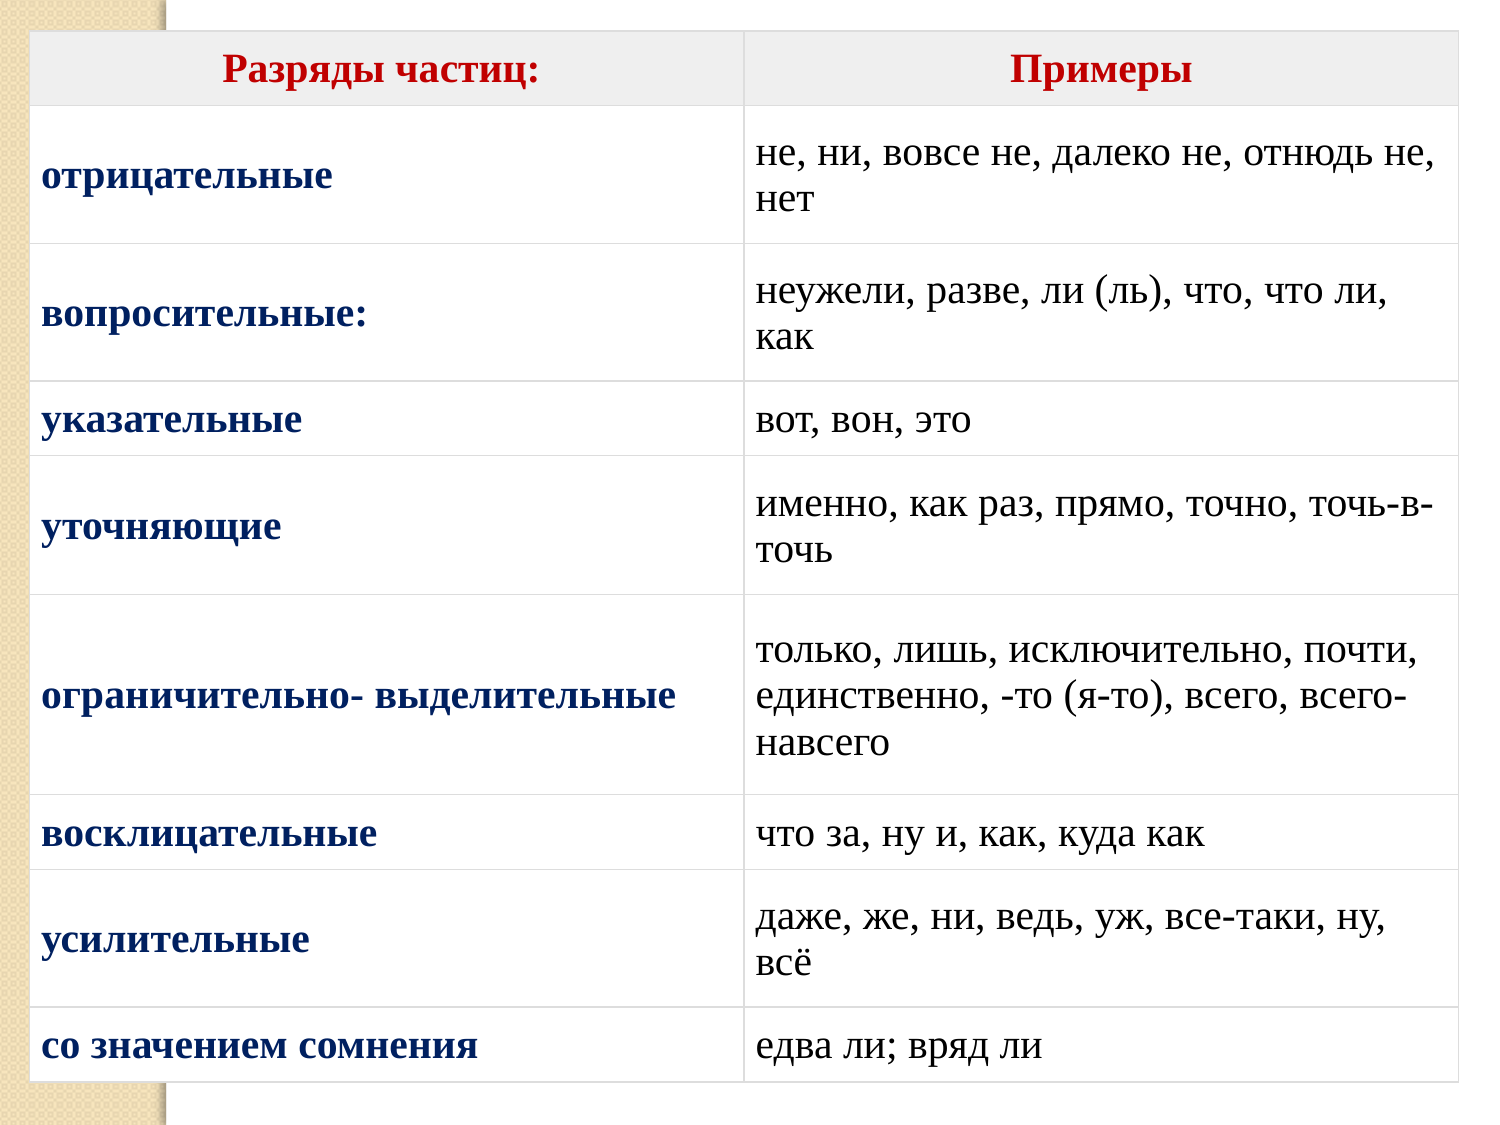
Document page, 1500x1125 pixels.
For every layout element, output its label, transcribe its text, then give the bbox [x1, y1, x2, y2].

table_cell ограничительно- выделительные [30, 595, 743, 794]
table_cell восклицательные [30, 795, 743, 869]
table_cell даже, же, ни, ведь, уж, все-таки, ну, всё [745, 870, 1458, 1006]
table_cell едва ли; вряд ли [745, 1008, 1458, 1081]
table_cell уточняющие [30, 456, 743, 594]
table_cell неужели, разве, ли (ль), что, что ли, как [745, 244, 1458, 380]
table_cell что за, ну и, как, куда как [745, 795, 1458, 869]
table_cell отрицательные [30, 106, 743, 243]
table_cell только, лишь, исключительно, почти, единственно, -то (я-то), всего, всего-навсего [745, 595, 1458, 794]
table_cell не, ни, вовсе не, далеко не, отнюдь не, нет [745, 106, 1458, 243]
table_header Примеры [745, 32, 1458, 105]
table_cell вот, вон, это [745, 382, 1458, 455]
table_cell именно, как раз, прямо, точно, точь-в-точь [745, 456, 1458, 594]
table_cell со значением сомнения [30, 1008, 743, 1081]
table_cell указательные [30, 382, 743, 455]
table_cell вопросительные: [30, 244, 743, 380]
table_cell усилительные [30, 870, 743, 1006]
table_header Разряды частиц: [30, 32, 743, 105]
